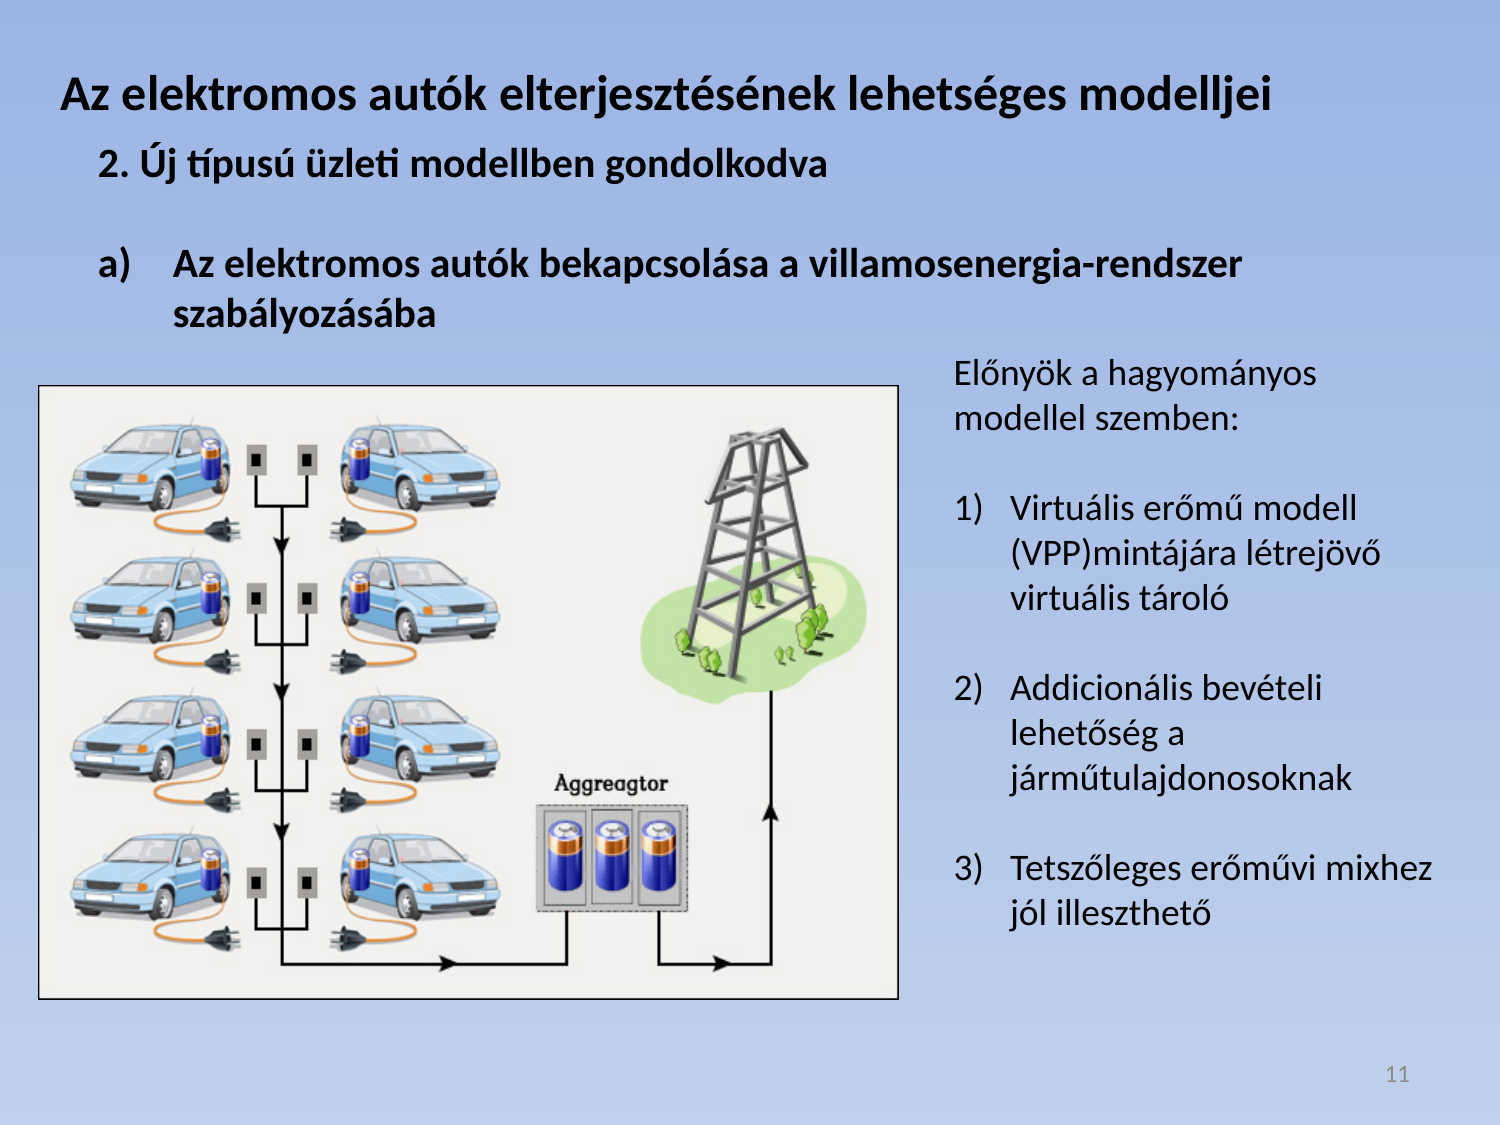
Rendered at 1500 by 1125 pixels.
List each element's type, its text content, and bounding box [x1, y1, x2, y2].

text_box 2. Új típusú üzleti modellben gondolkodva Az elektromos autók bekapcsolása a villamosenergia-rendszer szabályozásába [83, 128, 1383, 344]
text_box Az elektromos autók elterjesztésének lehetséges modelljei [45, 52, 1290, 128]
text_box Előnyök a hagyományos modellel szemben: Virtuális erőmű modell (VPP)mintájára létrejövő virtuális tároló Addicionális bevételi lehetőség a járműtulajdonosoknak Tetszőleges erőművi mixhez jól illeszthető [938, 340, 1458, 1031]
slide_number 11 [1074, 1042, 1425, 1103]
picture [38, 385, 899, 1000]
